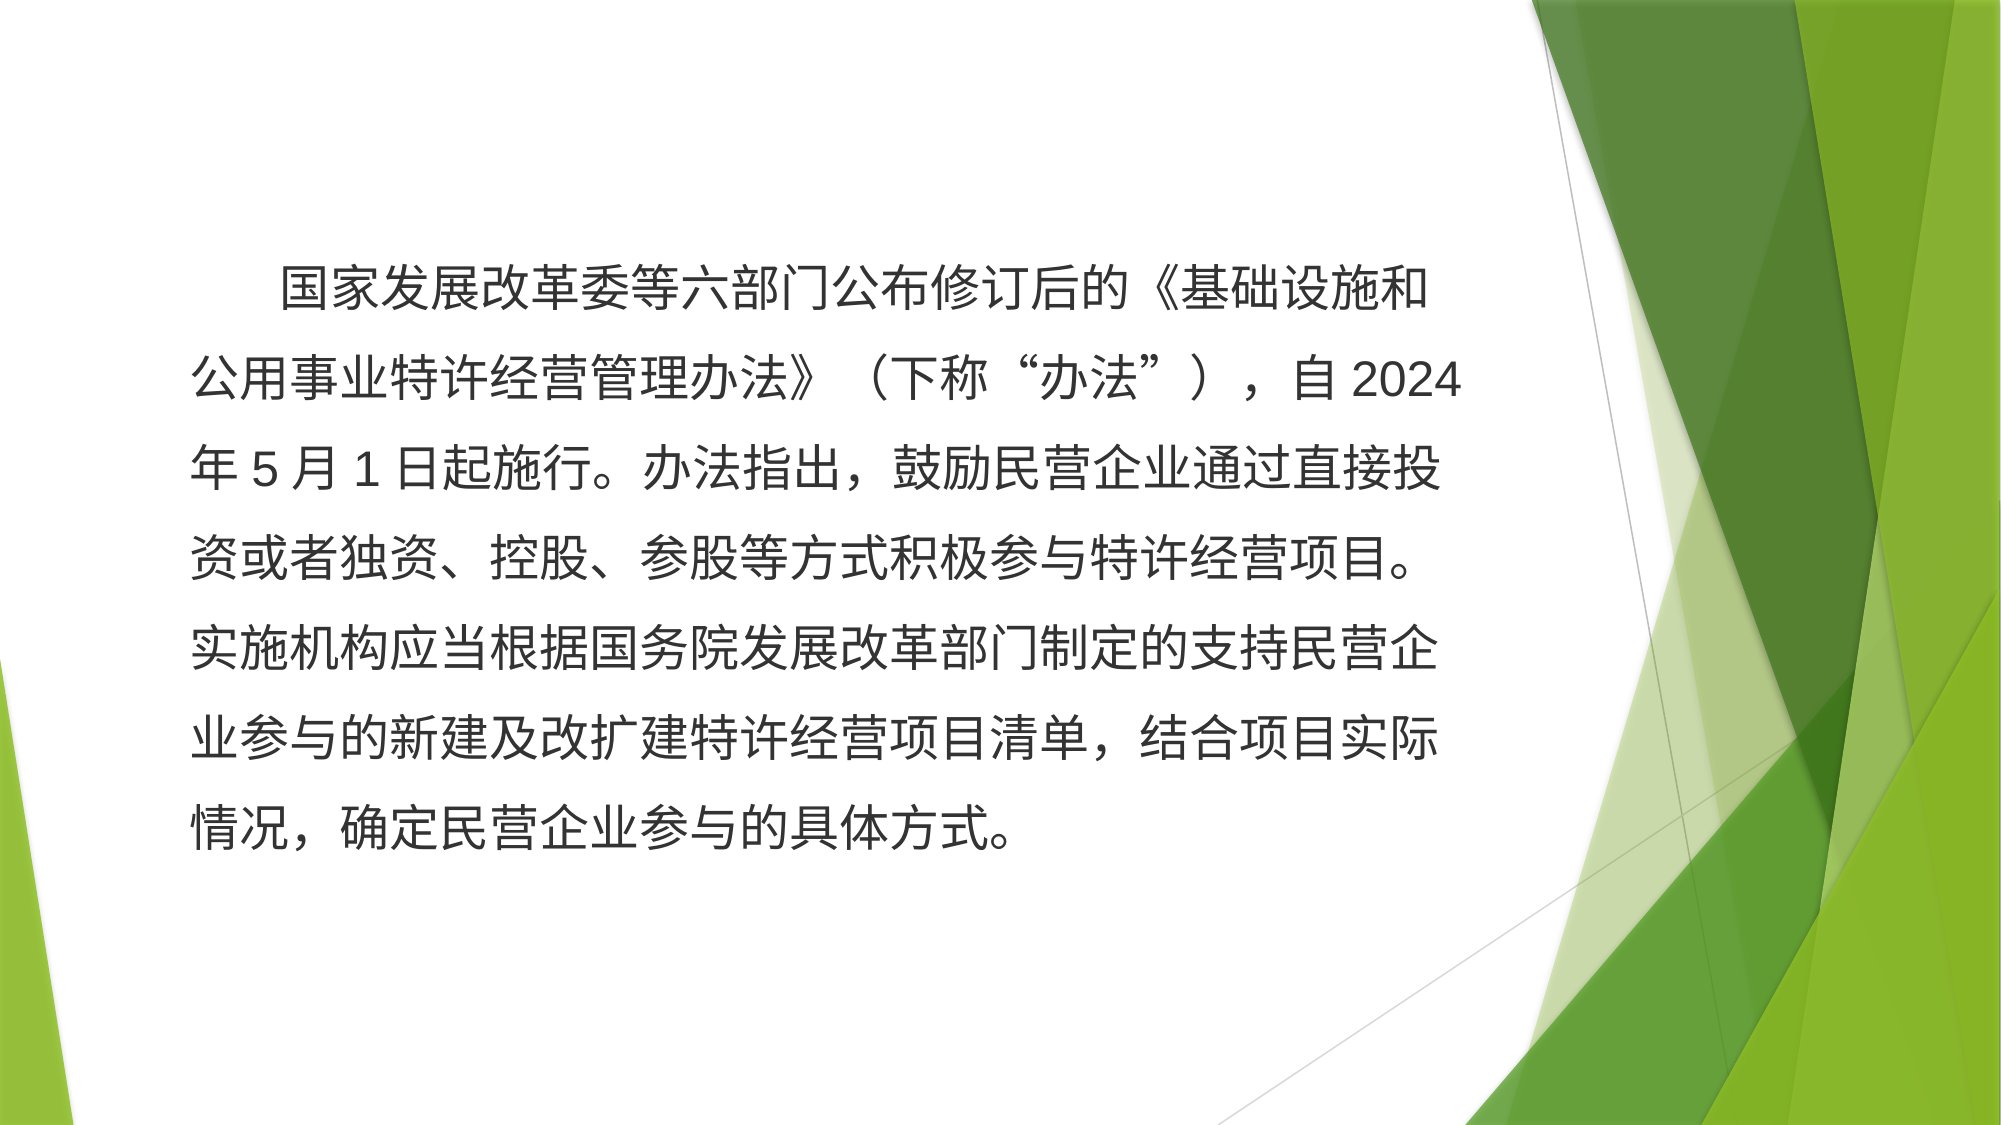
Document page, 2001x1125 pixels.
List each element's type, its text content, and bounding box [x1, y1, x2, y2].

text_box 国家发展改革委等六部门公布修订后的《基础设施和公用事业特许经营管理办法》（下称“办法”），自2024年5月1日起施行。办法指出，鼓励民营企业通过直接投资或者独资、控股、参股等方式积极参与特许经营项目。实施机构应当根据国务院发展改革部门制定的支持民营企业参与的新建及改扩建特许经营项目清单，结合项目实际情况，确定民营企业参与的具体方式。 [174, 218, 1492, 864]
